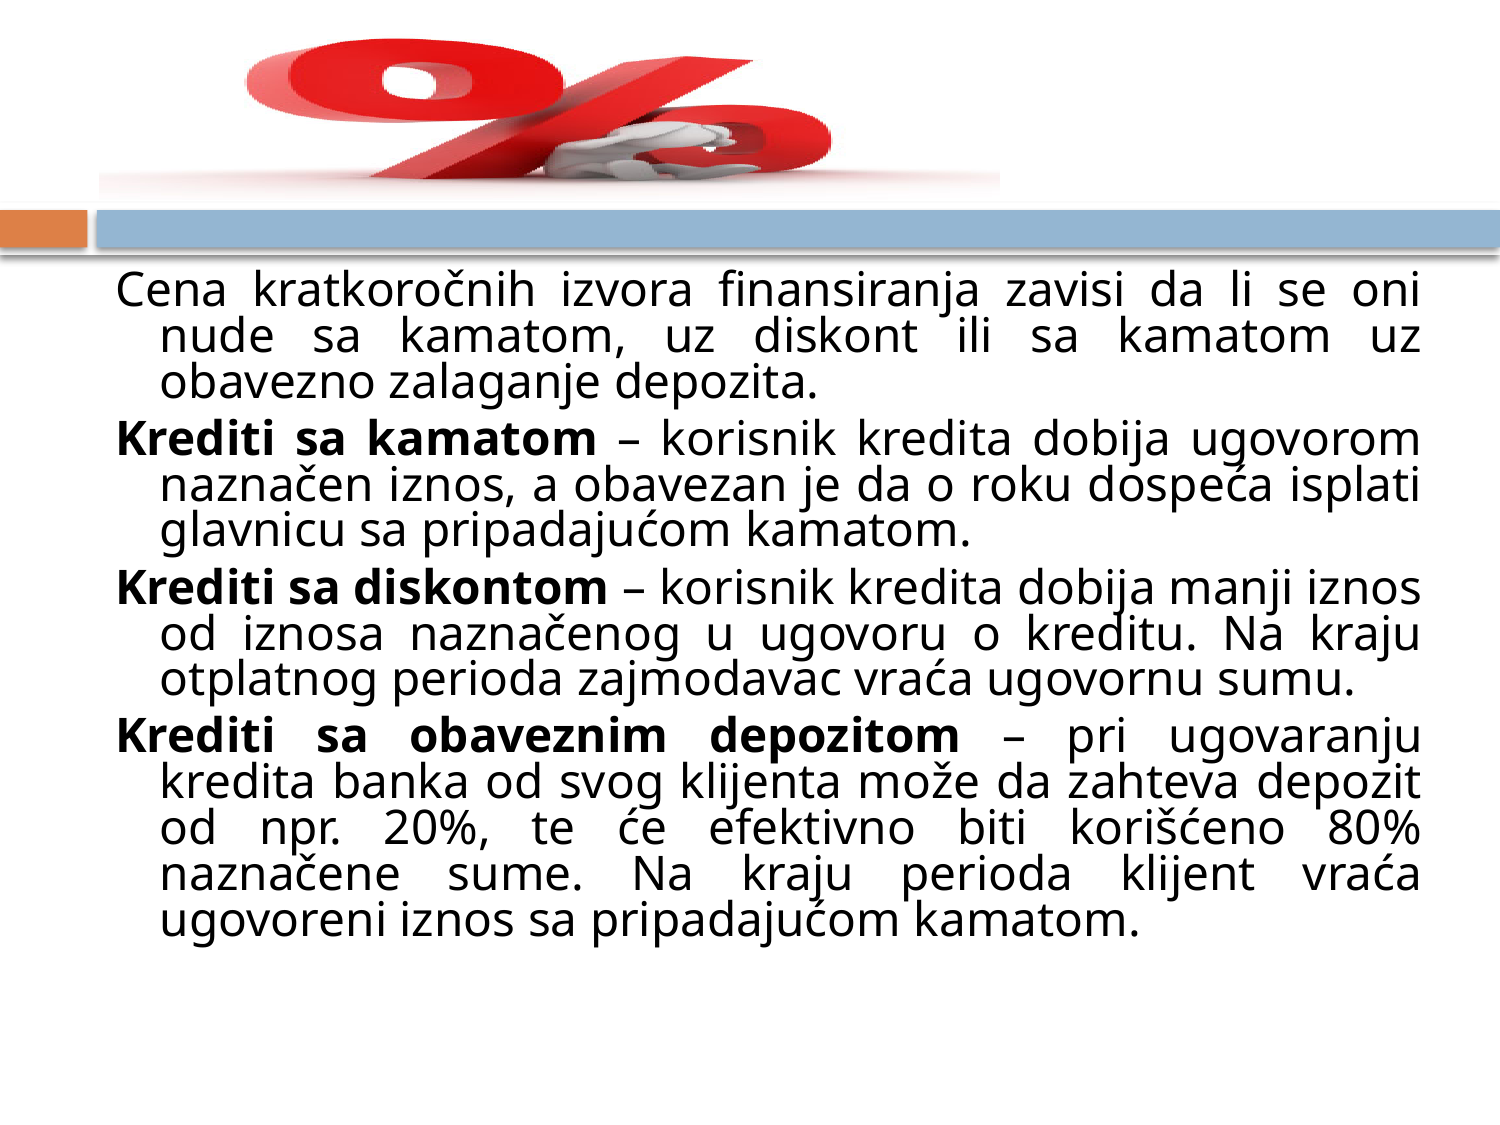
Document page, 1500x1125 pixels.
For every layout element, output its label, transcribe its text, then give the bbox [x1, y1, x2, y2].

list Cena kratkoročnih izvora finansiranja zavisi da li se oni nude sa kamatom, uz diskont ili sa kamatom uz obavezno zalaganje depozita. Krediti sa kamatom – korisnik kredita dobija ugovorom naznačen iznos, a obavezan je da o roku dospeća isplati glavnicu sa pripadajućom kamatom. Krediti sa diskontom – korisnik kredita dobija manji iznos od iznosa naznačenog u ugovoru o kreditu. Na kraju otplatnog perioda zajmodavac vraća ugovornu sumu. Krediti sa obaveznim depozitom – pri ugovaranju kredita banka od svog klijenta može da zahteva depozit od npr. 20%, te će efektivno biti korišćeno 80% naznačene sume. Na kraju perioda klijent vraća ugovoreni iznos sa pripadajućom kamatom. [100, 262, 1438, 1000]
picture [99, 24, 1001, 201]
